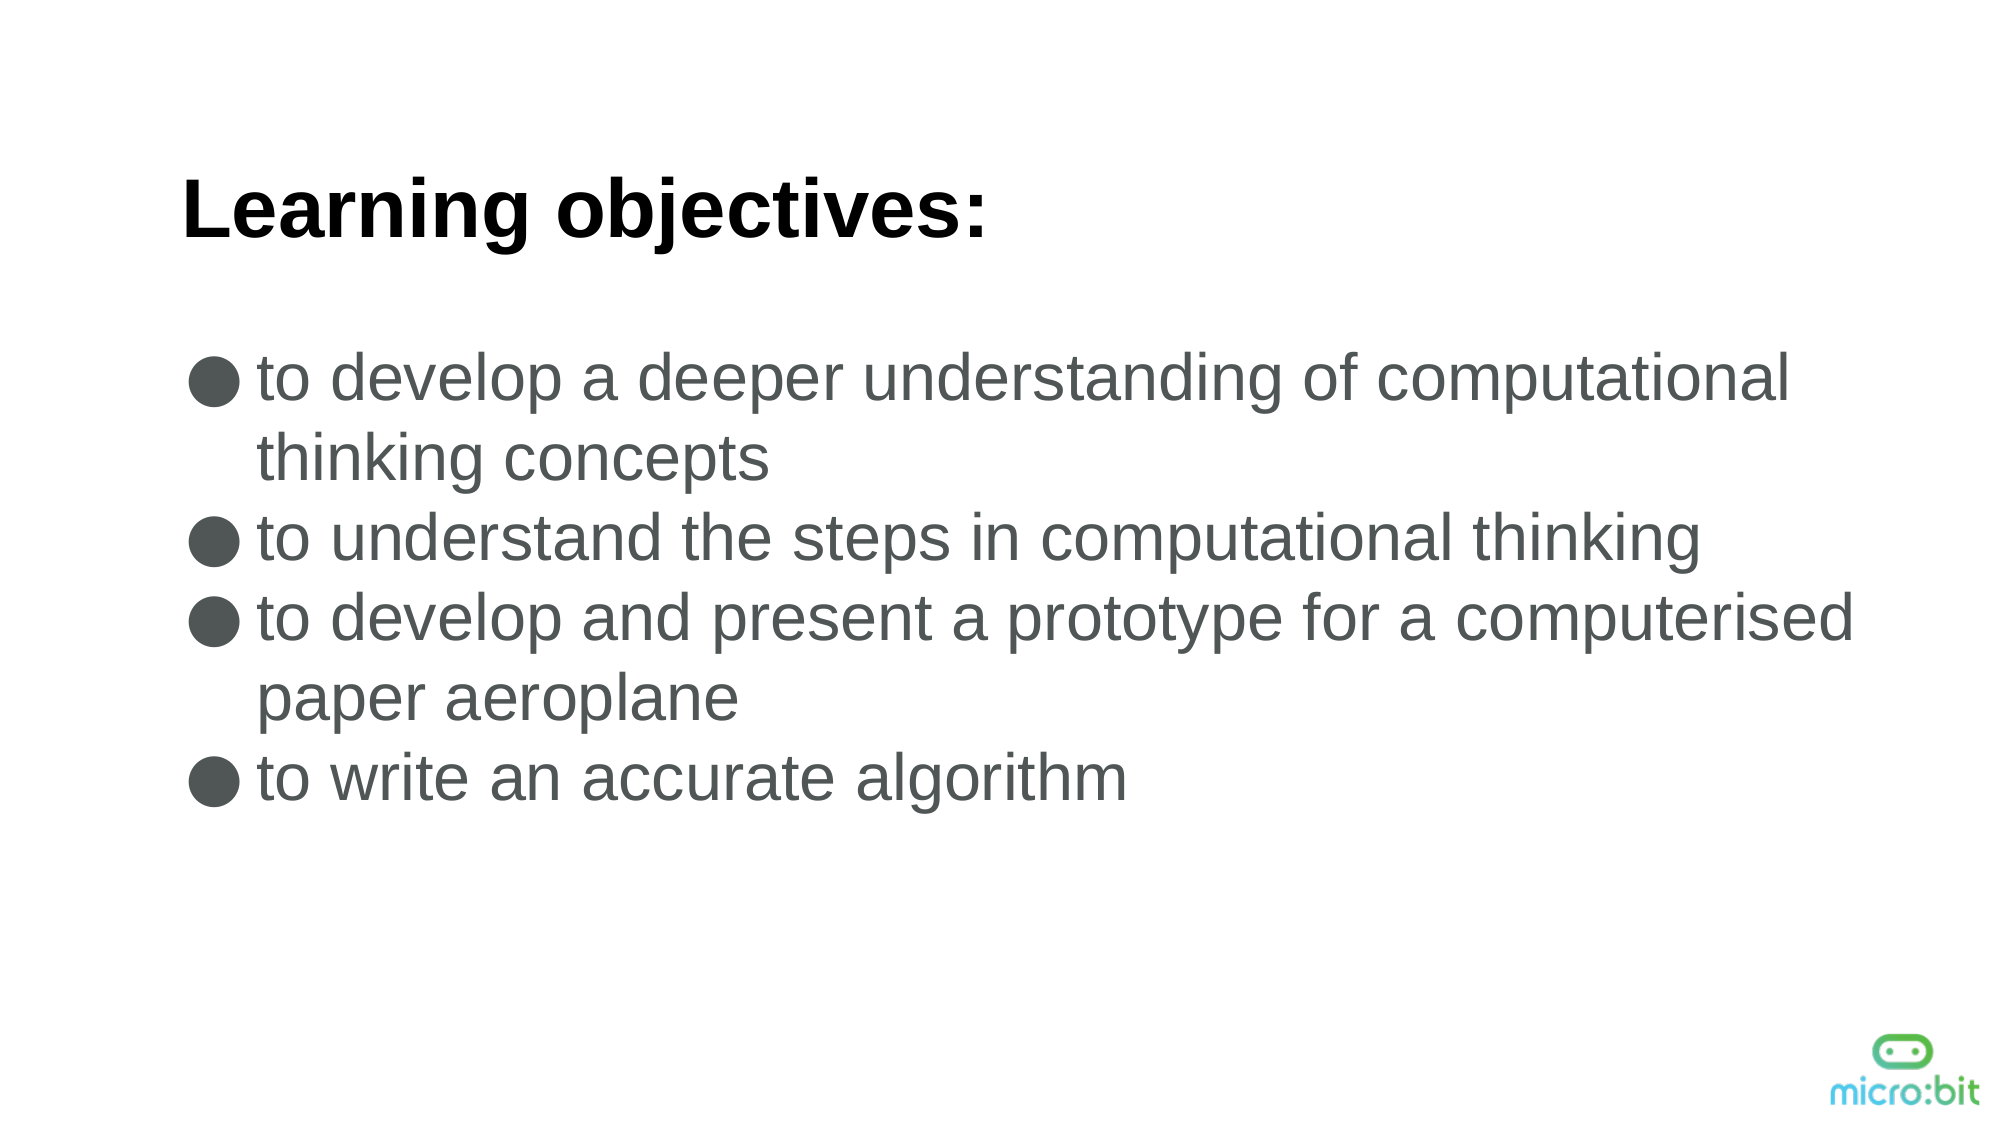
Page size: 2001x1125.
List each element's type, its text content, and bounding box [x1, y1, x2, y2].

picture [1830, 1029, 1980, 1106]
text_box Learning objectives: to develop a deeper understanding of computational thinking concepts to understand the steps in computational thinking to develop and present a prototype for a computerised paper aeroplane to write an accurate algorithm [166, 60, 1918, 884]
